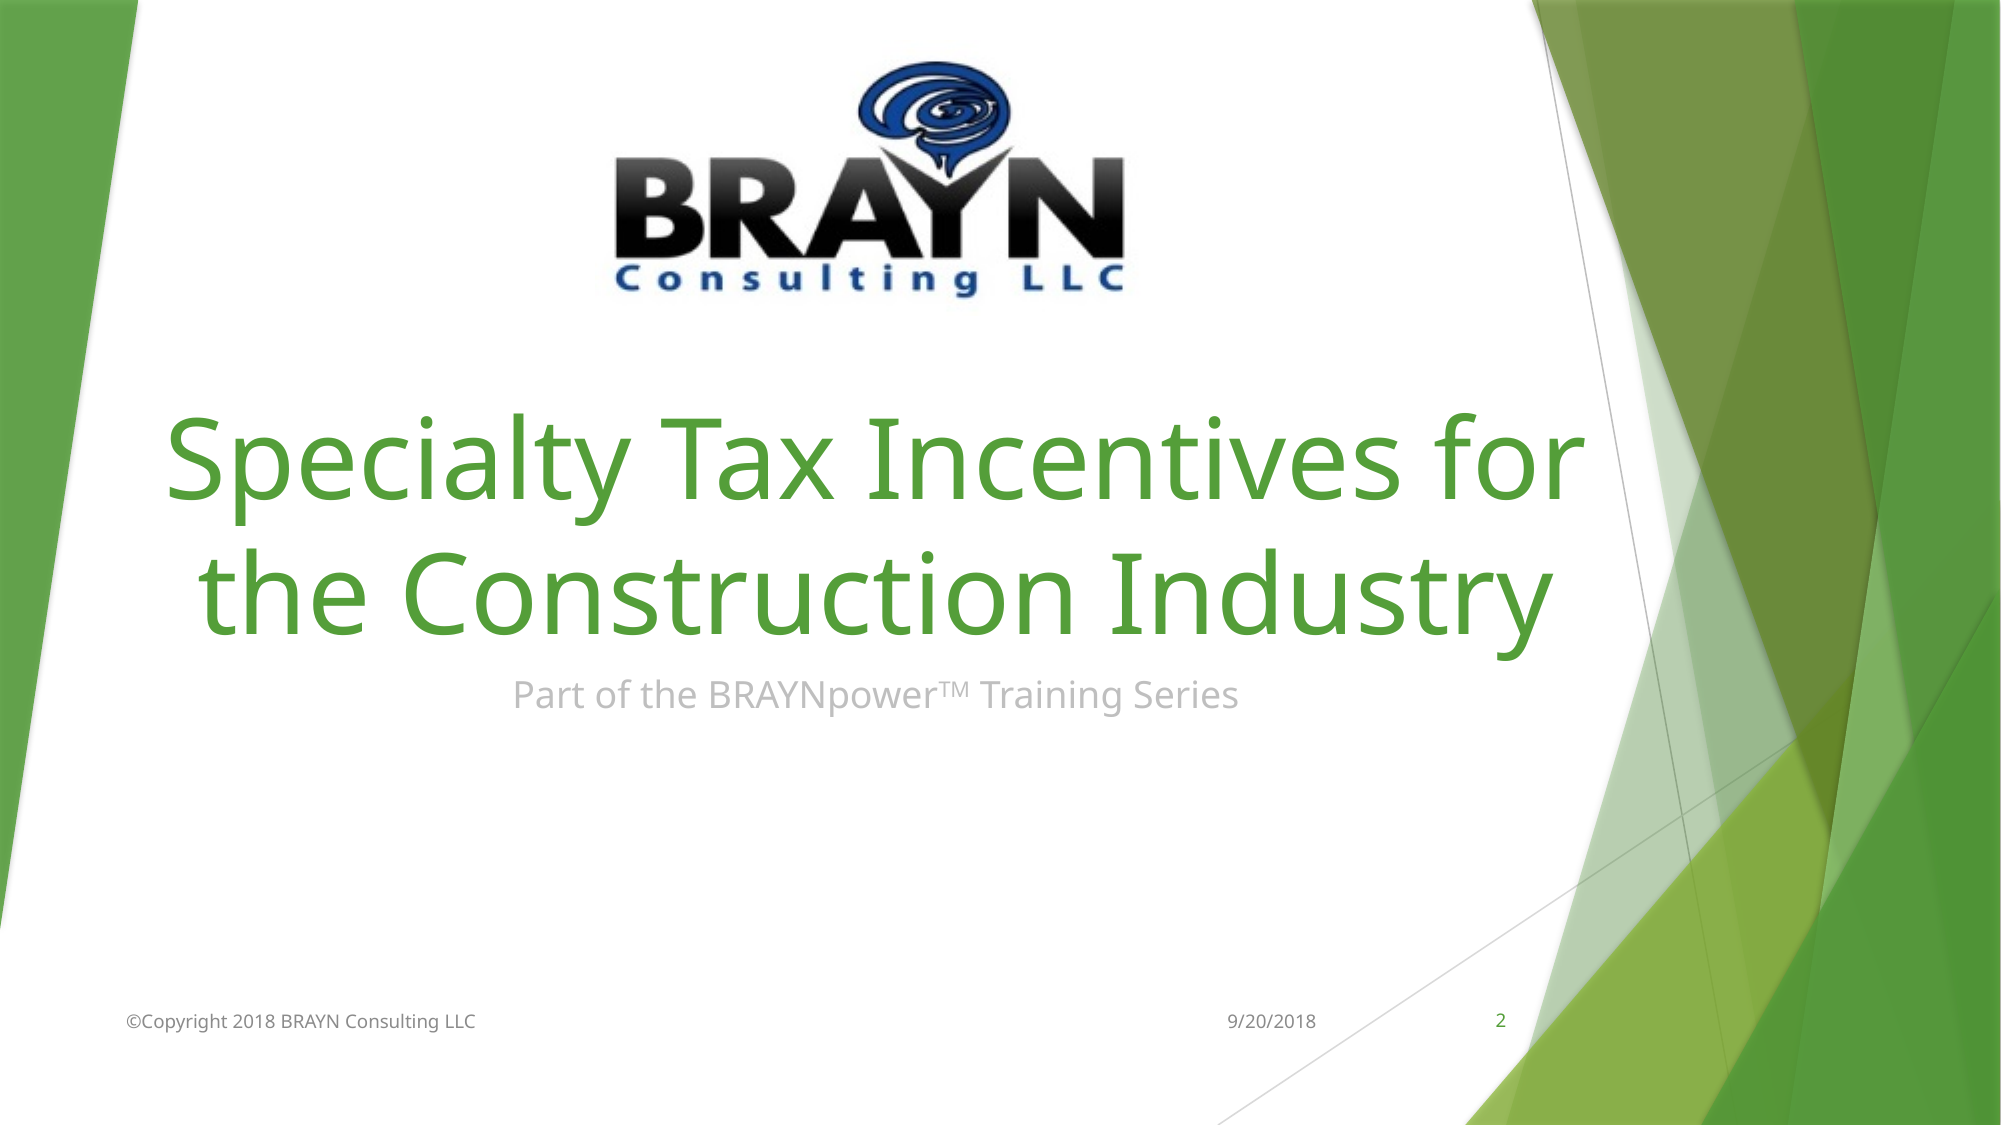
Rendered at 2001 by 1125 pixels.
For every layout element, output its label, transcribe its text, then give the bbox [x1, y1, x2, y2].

subtitle Part of the BRAYNpowerTM Training Series [238, 663, 1514, 844]
text_box Specialty Tax Incentives for the Construction Industry [72, 389, 1680, 665]
slide_number 2 [1409, 991, 1522, 1051]
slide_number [1181, 991, 1332, 1051]
picture [595, 40, 1145, 317]
text_box ©Copyright 2018 BRAYN Consulting LLC [111, 991, 1145, 1051]
